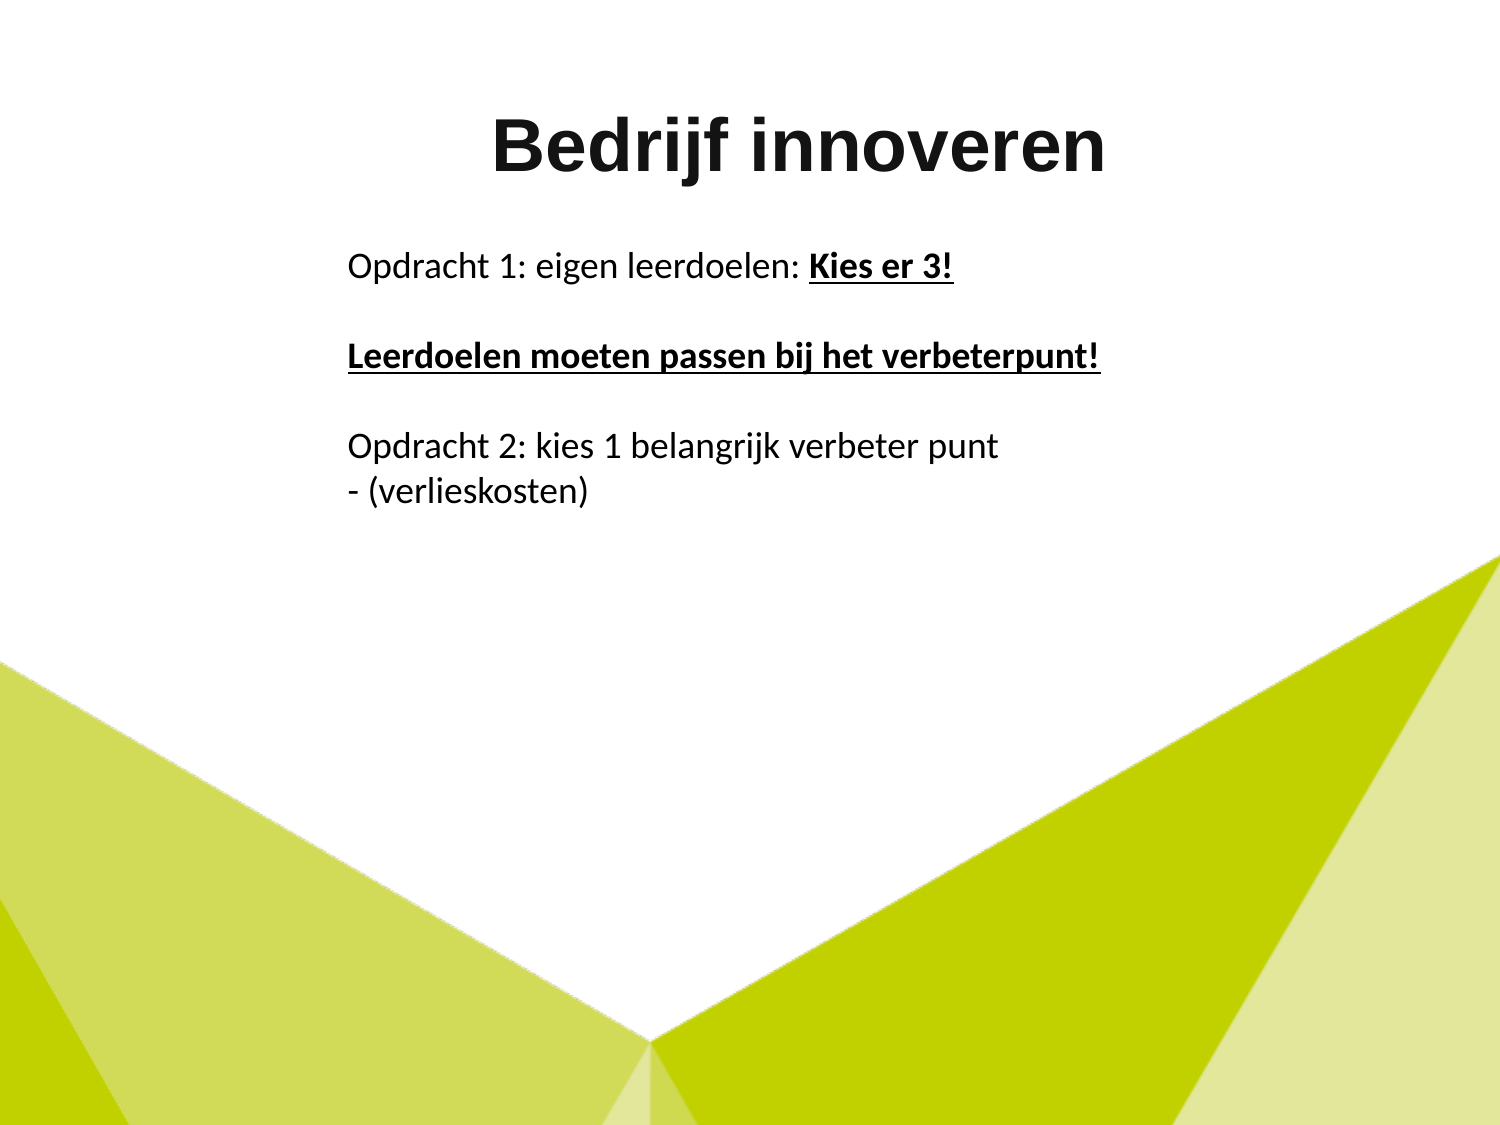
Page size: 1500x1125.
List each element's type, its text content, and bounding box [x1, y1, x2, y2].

text_box Bedrijf innoveren [57, 89, 1500, 195]
picture [0, 481, 1500, 1125]
text_box Opdracht 1: eigen leerdoelen: Kies er 3! Leerdoelen moeten passen bij het verbeterpunt! Opdracht 2: kies 1 belangrijk verbeter punt - (verlieskosten) [332, 234, 1125, 479]
